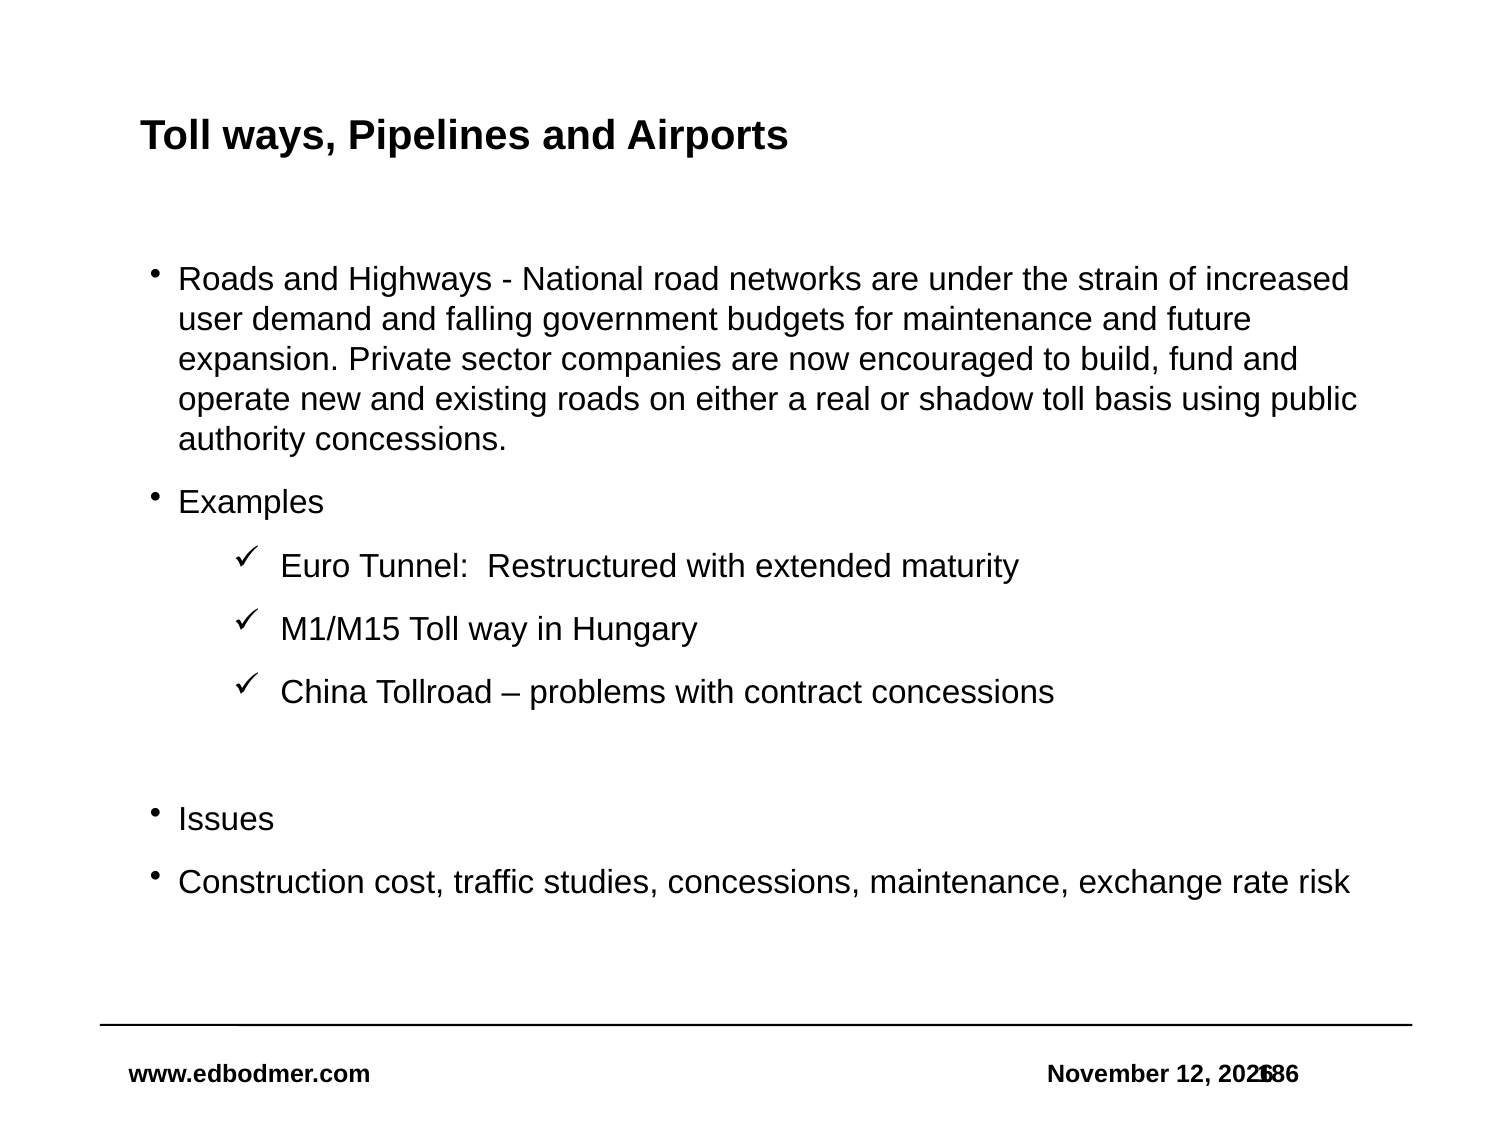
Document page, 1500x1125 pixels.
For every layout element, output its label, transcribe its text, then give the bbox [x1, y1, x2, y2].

list Roads and Highways - National road networks are under the strain of increased user demand and falling government budgets for maintenance and future expansion. Private sector companies are now encouraged to build, fund and operate new and existing roads on either a real or shadow toll basis using public authority concessions. Examples Euro Tunnel: Restructured with extended maturity M1/M15 Toll way in Hungary China Tollroad – problems with contract concessions Issues Construction cost, traffic studies, concessions, maintenance, exchange rate risk [124, 249, 1376, 1001]
title Toll ways, Pipelines and Airports [124, 99, 1288, 226]
